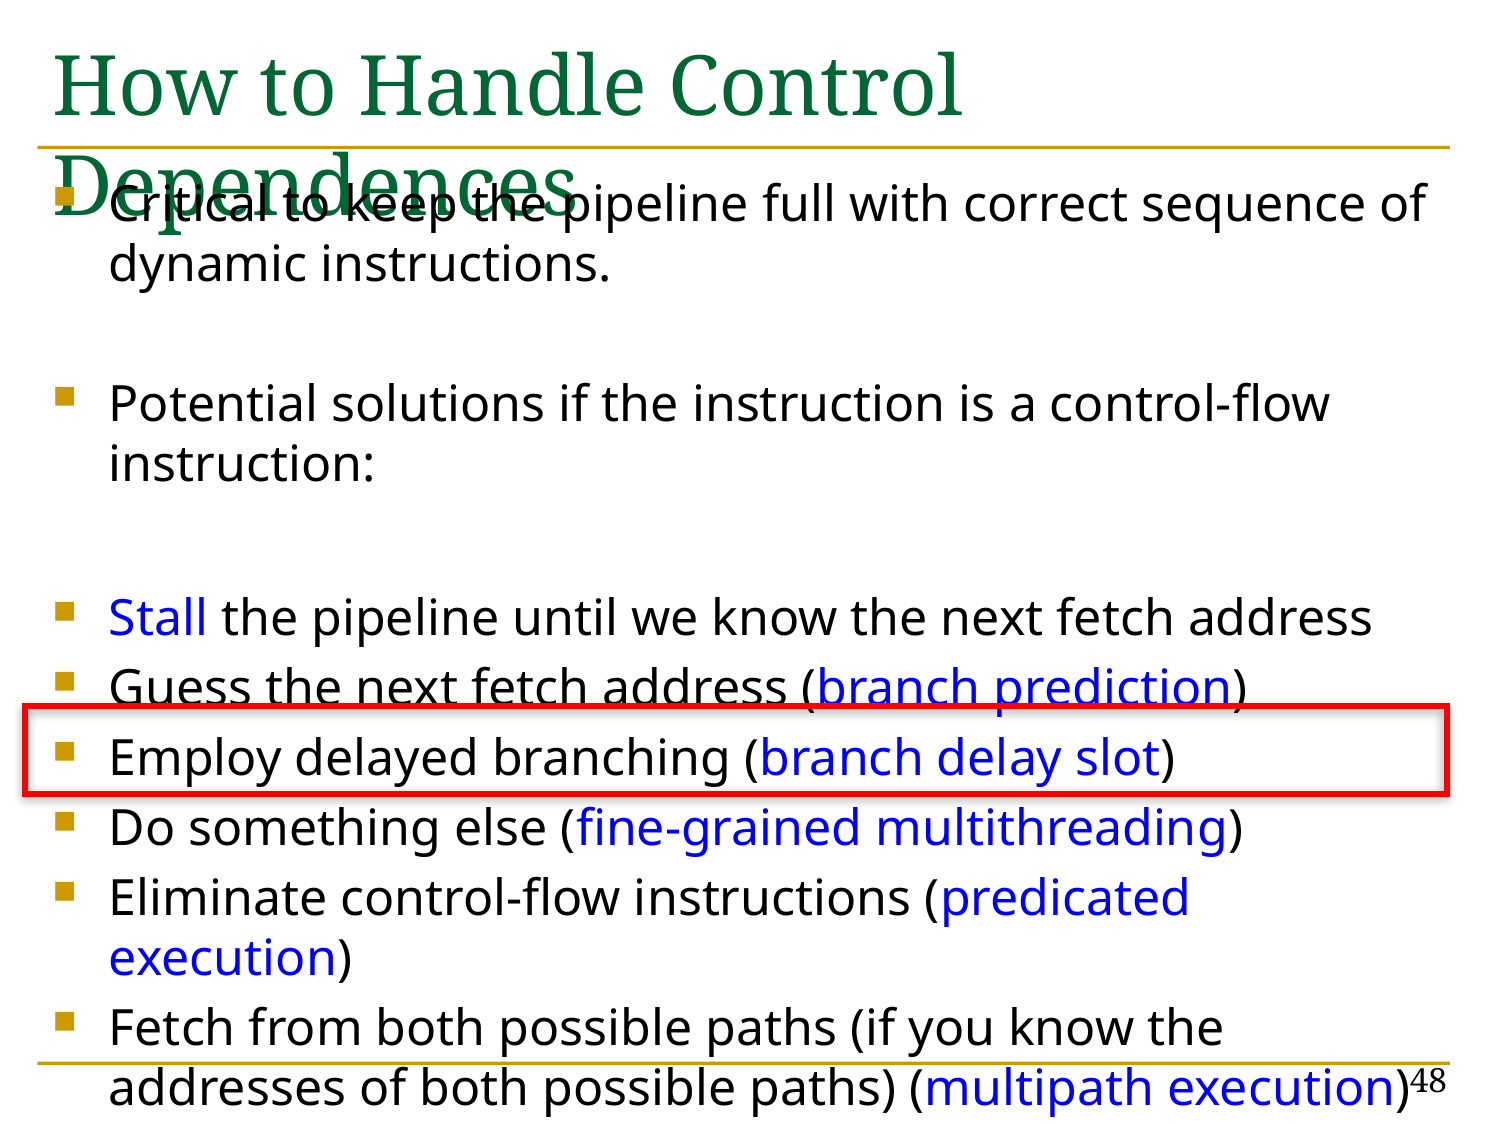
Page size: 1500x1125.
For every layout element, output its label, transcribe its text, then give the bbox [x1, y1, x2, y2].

slide_number 48 [1111, 1036, 1462, 1112]
list Critical to keep the pipeline full with correct sequence of dynamic instructions. Potential solutions if the instruction is a control-flow instruction: Stall the pipeline until we know the next fetch address Guess the next fetch address (branch prediction) Employ delayed branching (branch delay slot) Do something else (fine-grained multithreading) Eliminate control-flow instructions (predicated execution) Fetch from both possible paths (if you know the addresses of both possible paths) (multipath execution) [37, 800, 1450, 1016]
list Critical to keep the pipeline full with correct sequence of dynamic instructions. Potential solutions if the instruction is a control-flow instruction: Stall the pipeline until we know the next fetch address Guess the next fetch address (branch prediction) Employ delayed branching (branch delay slot) Do something else (fine-grained multithreading) Eliminate control-flow instructions (predicated execution) Fetch from both possible paths (if you know the addresses of both possible paths) (multipath execution) [37, 163, 1450, 706]
text_box [24, 706, 1448, 794]
title How to Handle Control Dependences [37, 24, 1450, 163]
